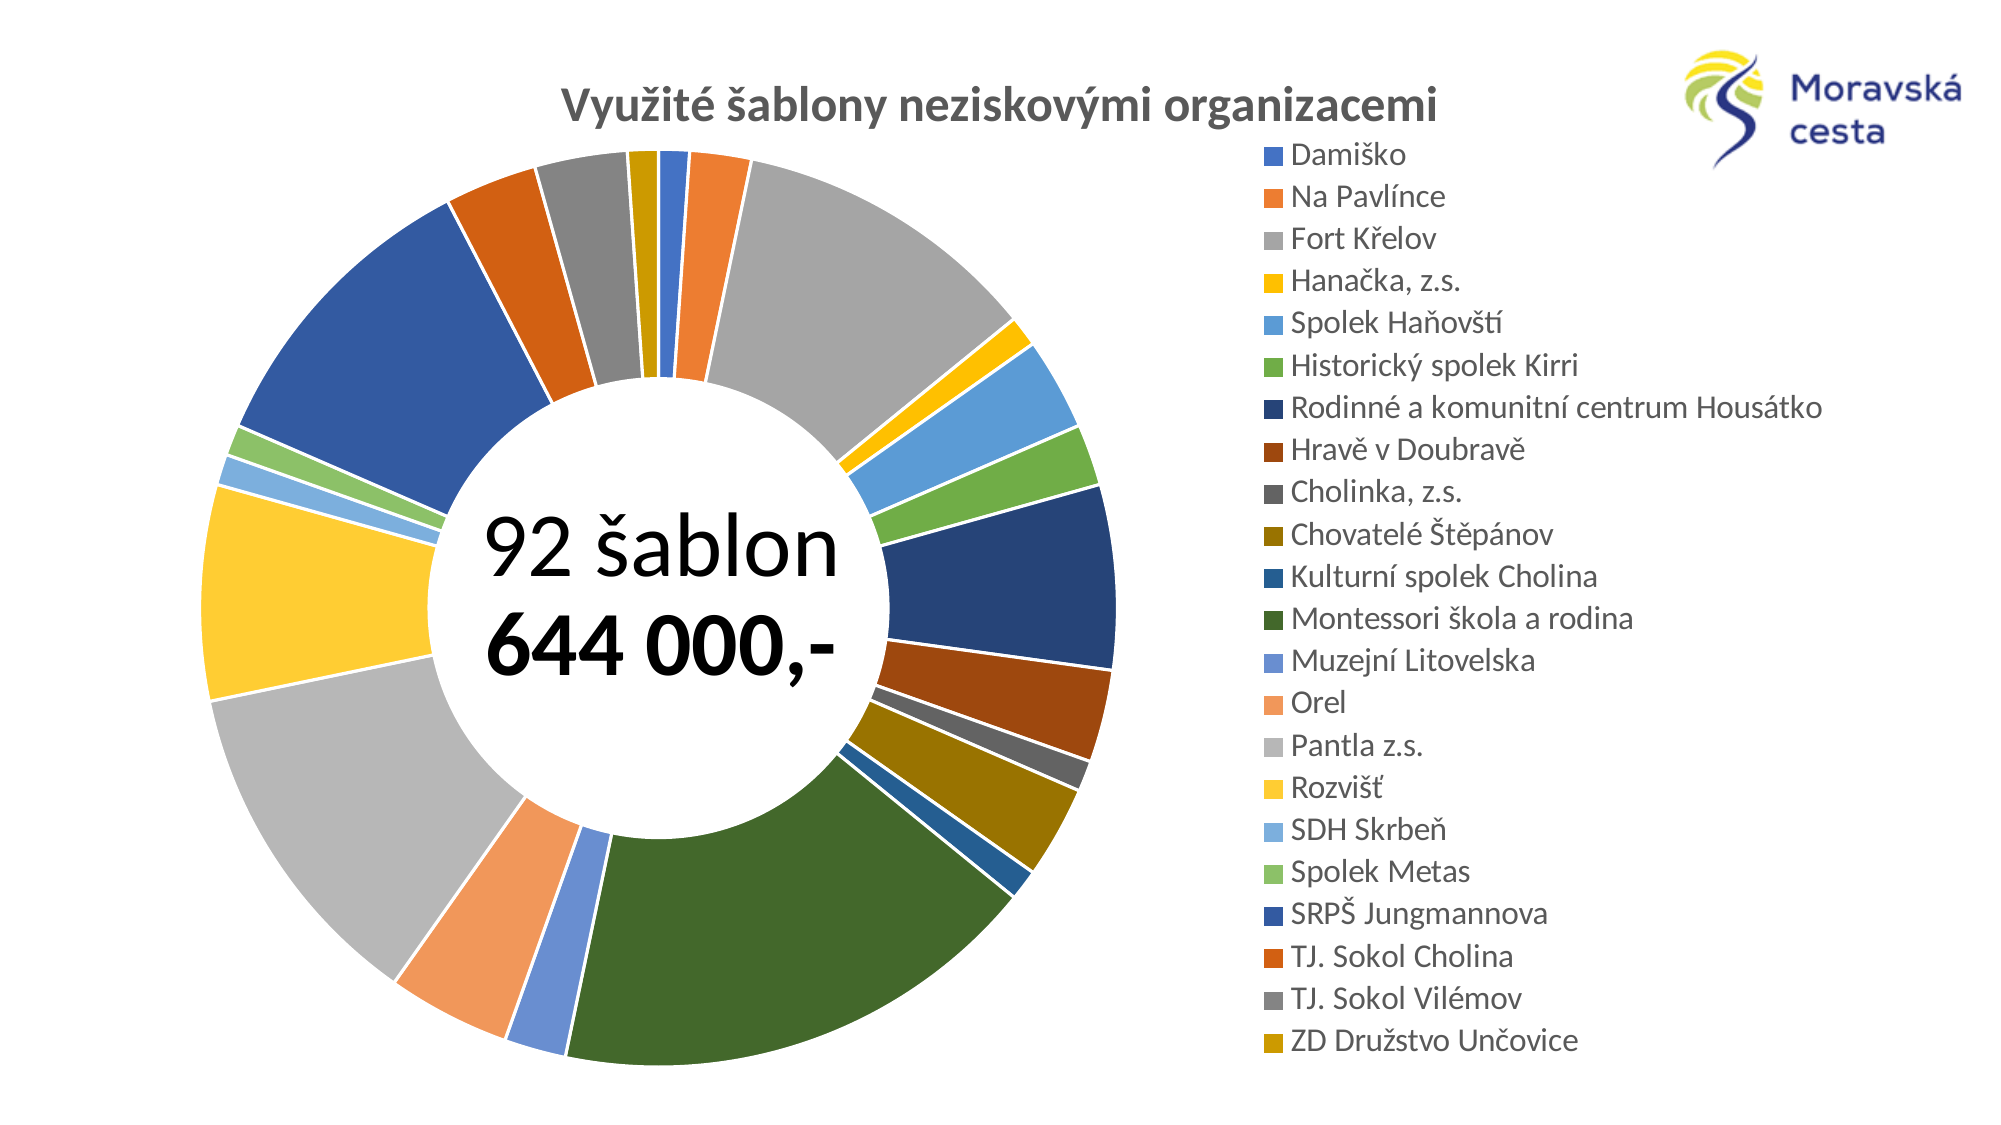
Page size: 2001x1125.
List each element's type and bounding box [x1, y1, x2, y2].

picture [1652, 12, 1980, 193]
chart [137, 40, 1863, 1084]
